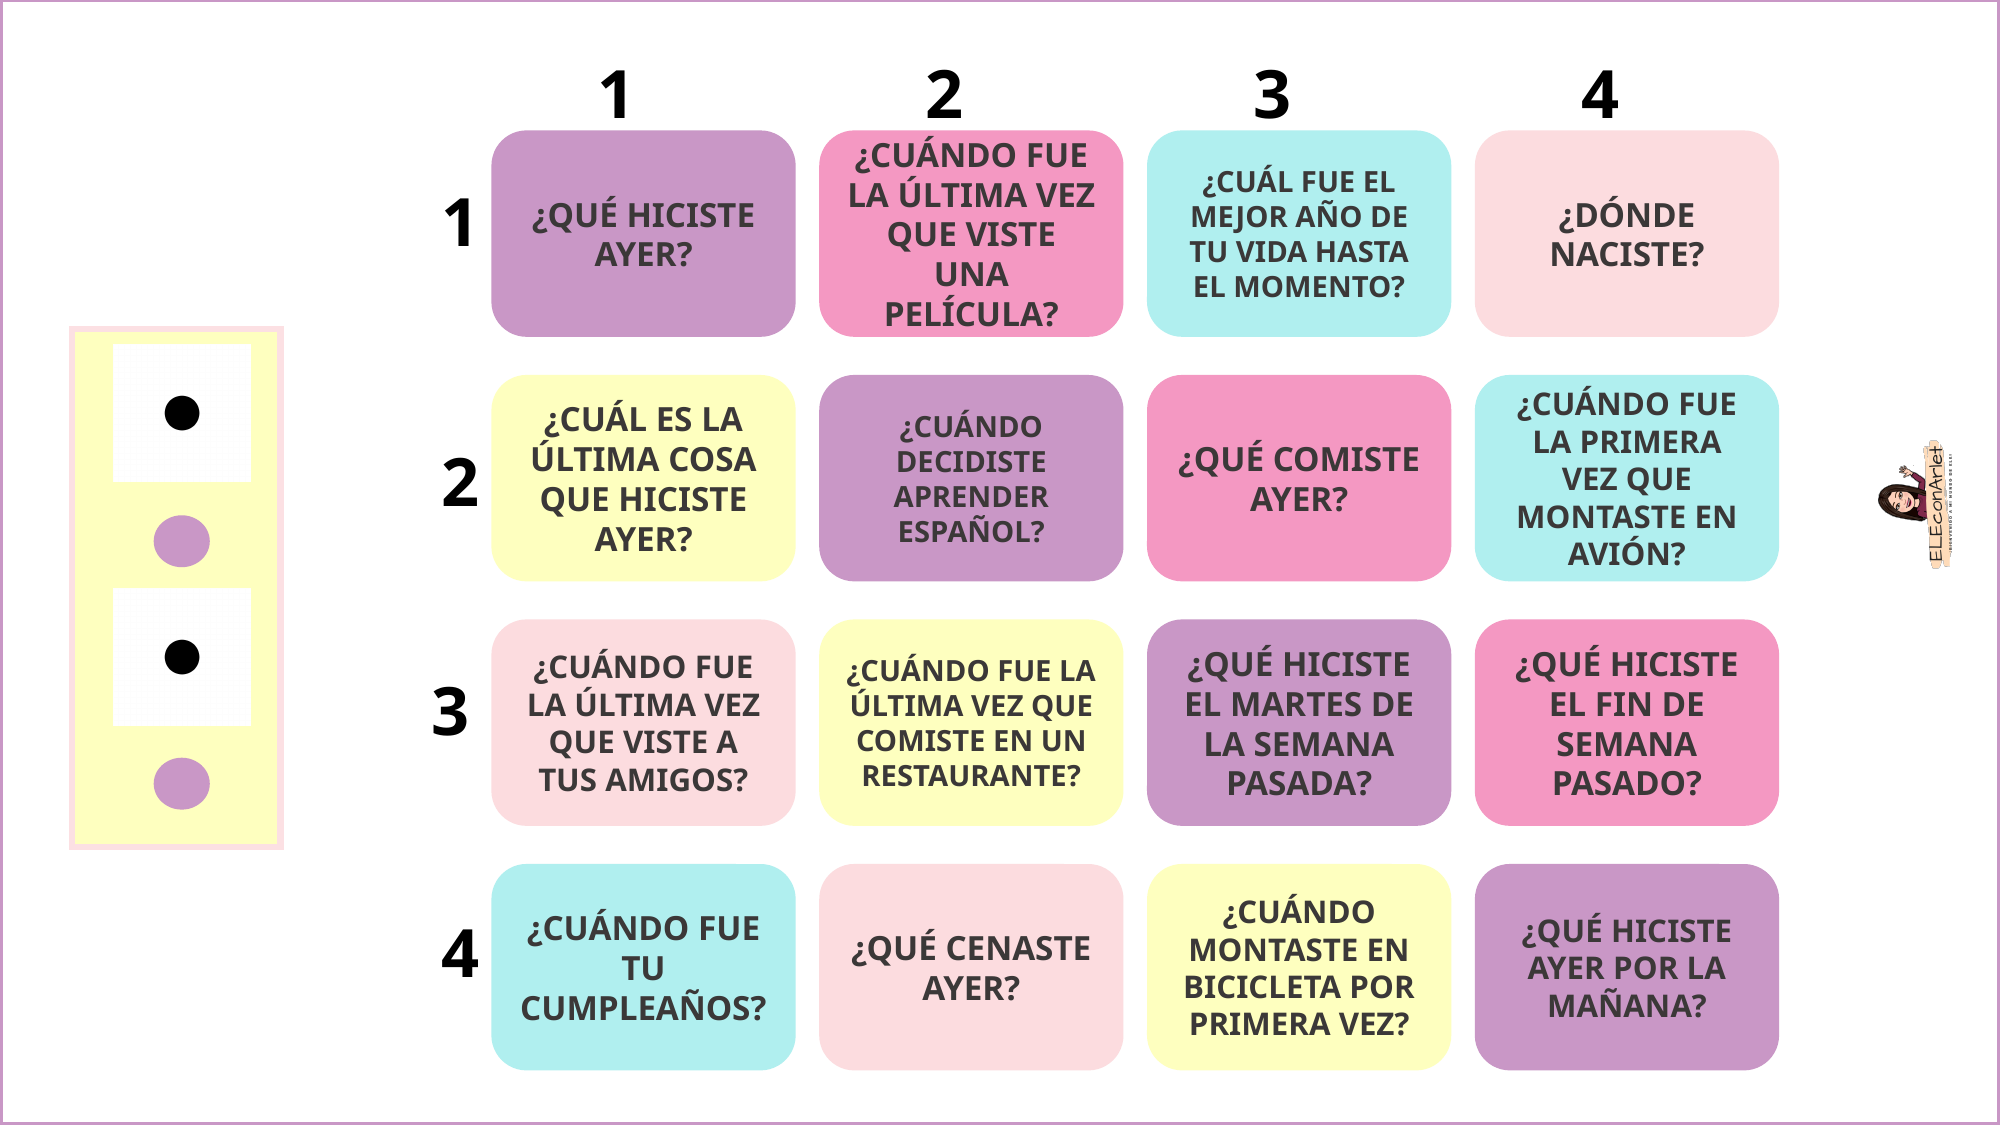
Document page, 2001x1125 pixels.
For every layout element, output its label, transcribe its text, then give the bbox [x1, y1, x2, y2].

text_box 2 [331, 432, 590, 527]
text_box ¿QUÉ HICISTE EL MARTES DE LA SEMANA PASADA? [1146, 619, 1452, 826]
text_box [112, 343, 252, 483]
text_box ¿DÓNDE NACISTE? [1474, 130, 1780, 337]
text_box [153, 515, 210, 568]
text_box 2 [815, 44, 1074, 140]
text_box 3 [1143, 44, 1402, 140]
text_box 1 [331, 172, 590, 268]
text_box ¿CUÁNDO FUE LA ÚLTIMA VEZ QUE VISTE UNA PELÍCULA? [819, 130, 1124, 337]
text_box 1 [487, 44, 746, 140]
picture [1862, 428, 1997, 581]
text_box ¿QUÉ HICISTE AYER? [491, 130, 796, 337]
text_box [71, 328, 282, 848]
text_box ¿CUÁL FUE EL MEJOR AÑO DE TU VIDA HASTA EL MOMENTO? [1146, 130, 1452, 337]
text_box 3 [321, 661, 580, 756]
text_box [0, 0, 2000, 1125]
text_box ¿CUÁNDO FUE LA ÚLTIMA VEZ QUE VISTE A TUS AMIGOS? [491, 619, 796, 826]
text_box 4 [1471, 44, 1730, 140]
text_box ¿CUÁNDO FUE TU CUMPLEAÑOS? [491, 863, 796, 1071]
text_box ¿QUÉ HICISTE AYER POR LA MAÑANA? [1474, 863, 1780, 1071]
text_box ¿QUÉ HICISTE EL FIN DE SEMANA PASADO? [1474, 619, 1780, 826]
text_box ¿QUÉ CENASTE AYER? [819, 863, 1124, 1071]
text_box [112, 587, 252, 727]
text_box ¿CUÁNDO FUE LA ÚLTIMA VEZ QUE COMISTE EN UN RESTAURANTE? [819, 619, 1124, 826]
text_box ¿CUÁNDO DECIDISTE APRENDER ESPAÑOL? [819, 374, 1124, 582]
text_box 4 [331, 903, 590, 999]
text_box ¿CUÁL ES LA ÚLTIMA COSA QUE HICISTE AYER? [491, 374, 796, 582]
text_box [153, 757, 210, 810]
text_box ¿CUÁNDO MONTASTE EN BICICLETA POR PRIMERA VEZ? [1146, 863, 1452, 1071]
text_box ¿QUÉ COMISTE AYER? [1146, 374, 1452, 582]
text_box ¿CUÁNDO FUE LA PRIMERA VEZ QUE MONTASTE EN AVIÓN? [1474, 374, 1780, 582]
